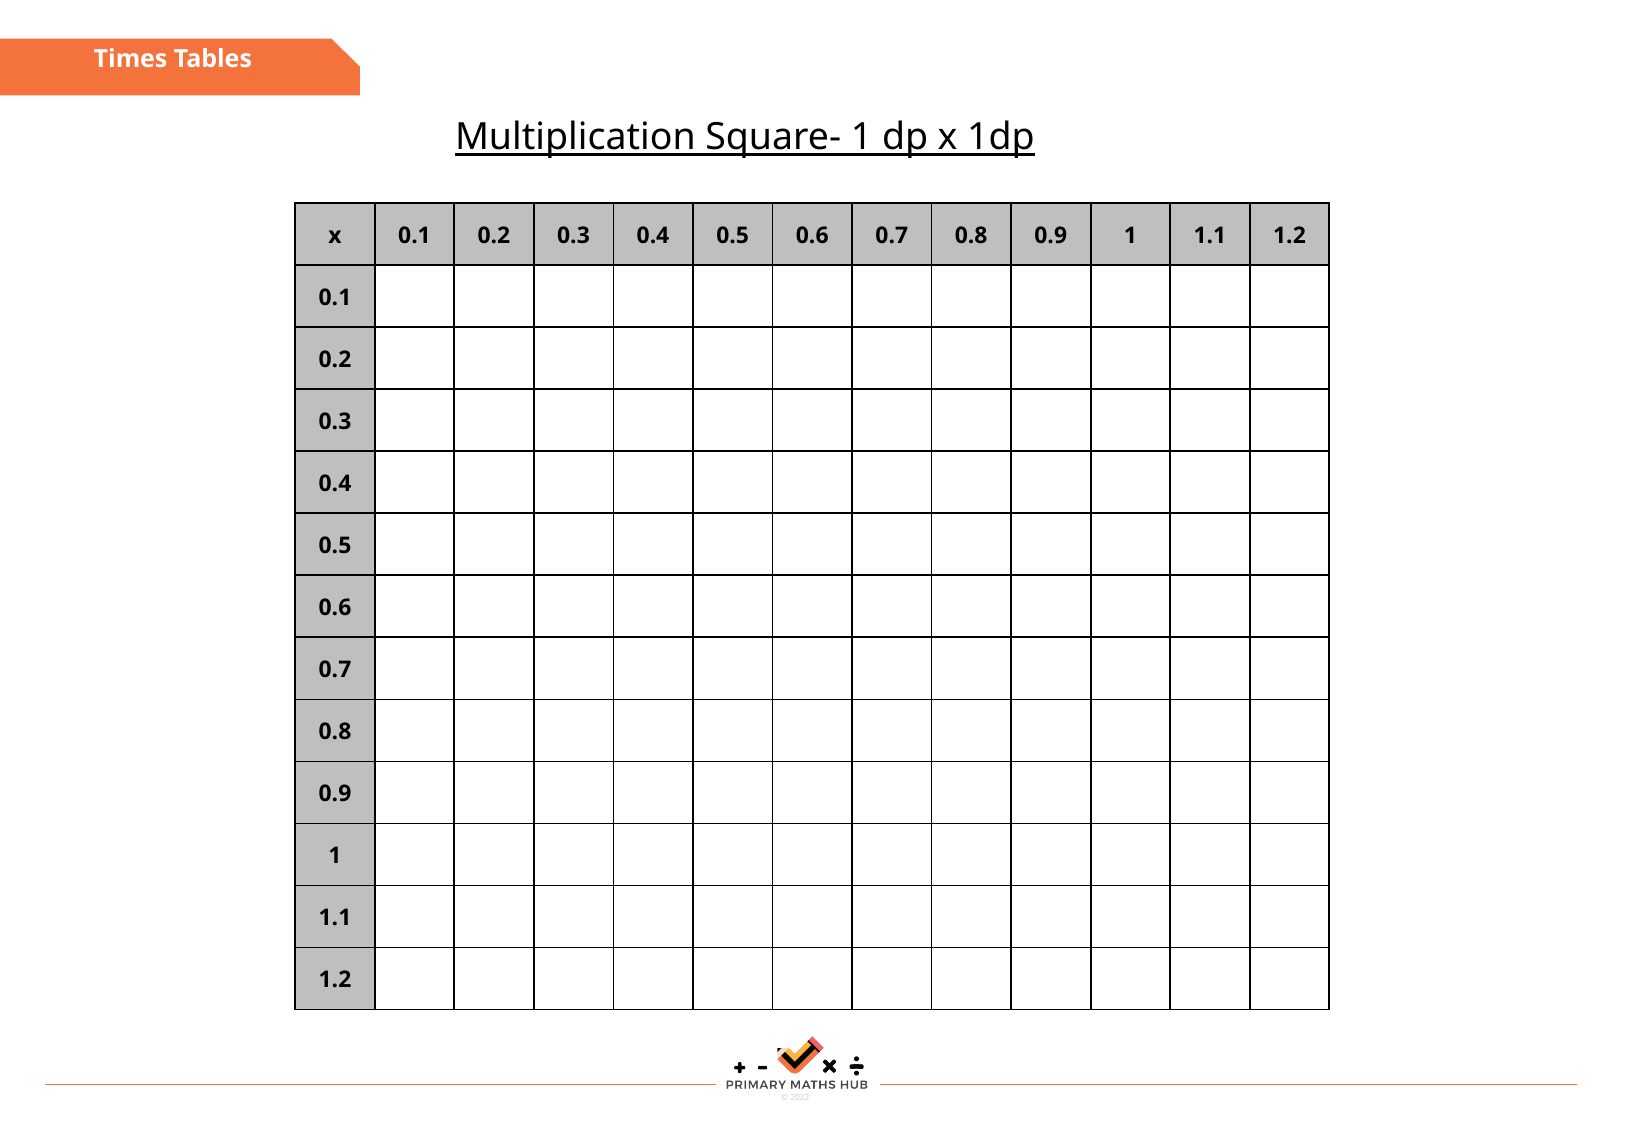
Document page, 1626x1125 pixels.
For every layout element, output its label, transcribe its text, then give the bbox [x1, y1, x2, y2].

table_cell [773, 638, 851, 699]
table_cell [1251, 886, 1328, 947]
table_cell [614, 266, 692, 326]
table_header 0.1 [376, 204, 453, 264]
table_cell [694, 886, 772, 947]
table_cell [614, 452, 692, 512]
table_cell [853, 824, 931, 885]
table_cell 0.9 [296, 762, 374, 823]
table_cell 0.4 [296, 452, 374, 512]
table_cell [1092, 390, 1169, 450]
table_cell [1251, 700, 1328, 761]
table_cell [535, 452, 613, 512]
table_header 0.2 [455, 204, 533, 264]
table_cell [1171, 824, 1249, 885]
table_cell [853, 948, 931, 1009]
table_cell [1012, 452, 1090, 512]
table_cell [932, 514, 1010, 574]
table_cell [535, 824, 613, 885]
picture [722, 1034, 872, 1094]
table_header 0.4 [614, 204, 692, 264]
table_cell [1012, 638, 1090, 699]
table_cell [853, 886, 931, 947]
table_cell [694, 824, 772, 885]
table_cell [455, 762, 533, 823]
table_cell [1171, 328, 1249, 388]
table_cell [376, 886, 453, 947]
table_cell [1171, 948, 1249, 1009]
table_cell [1171, 700, 1249, 761]
table_cell 0.6 [296, 576, 374, 636]
table_cell [614, 886, 692, 947]
table_cell [1092, 452, 1169, 512]
table_cell [1012, 824, 1090, 885]
table_cell [455, 824, 533, 885]
table_header 0.5 [694, 204, 772, 264]
table_cell [853, 576, 931, 636]
table_cell [1092, 824, 1169, 885]
table_cell [694, 638, 772, 699]
table_cell [853, 266, 931, 326]
table_cell [614, 762, 692, 823]
table_cell [1251, 266, 1328, 326]
table_cell [1092, 576, 1169, 636]
table_cell [773, 452, 851, 512]
table_cell [1092, 700, 1169, 761]
table_cell [376, 576, 453, 636]
table_cell [1251, 452, 1328, 512]
table_cell [773, 762, 851, 823]
table_header 0.7 [853, 204, 931, 264]
table_cell [853, 390, 931, 450]
table_cell [853, 328, 931, 388]
table_cell [614, 390, 692, 450]
table_cell [853, 514, 931, 574]
table_cell [376, 638, 453, 699]
table_cell [932, 576, 1010, 636]
text_box Times Tables [0, 37, 361, 97]
table_cell [614, 328, 692, 388]
table_cell [376, 514, 453, 574]
table_cell [535, 948, 613, 1009]
table_cell [694, 700, 772, 761]
table_cell [694, 390, 772, 450]
table_cell [932, 824, 1010, 885]
table_cell [535, 328, 613, 388]
table_cell 1.1 [296, 886, 374, 947]
table_header x [296, 204, 374, 264]
table_cell [1092, 886, 1169, 947]
table_cell [614, 700, 692, 761]
table_cell 0.5 [296, 514, 374, 574]
table_cell [535, 886, 613, 947]
table_cell [1251, 576, 1328, 636]
table_cell [1251, 514, 1328, 574]
table_cell [455, 886, 533, 947]
table_cell [1251, 824, 1328, 885]
table_cell [1092, 762, 1169, 823]
table_cell [455, 514, 533, 574]
table_cell [773, 514, 851, 574]
table_cell [1012, 762, 1090, 823]
table_cell [376, 762, 453, 823]
table_cell [614, 514, 692, 574]
table_cell [773, 700, 851, 761]
table_cell [694, 266, 772, 326]
table_cell [376, 824, 453, 885]
table_cell 0.7 [296, 638, 374, 699]
table_cell [853, 762, 931, 823]
table_cell [1012, 390, 1090, 450]
table_cell [1092, 514, 1169, 574]
table_cell [932, 452, 1010, 512]
table_cell [376, 948, 453, 1009]
table_cell [535, 514, 613, 574]
table_cell [1012, 576, 1090, 636]
table_cell [932, 266, 1010, 326]
table_cell [614, 948, 692, 1009]
table_cell [1251, 762, 1328, 823]
table_cell [535, 762, 613, 823]
table_cell [1171, 886, 1249, 947]
table_cell [932, 700, 1010, 761]
table_cell [932, 638, 1010, 699]
table_cell [1092, 948, 1169, 1009]
table_cell [535, 638, 613, 699]
table_cell [535, 700, 613, 761]
table_cell [535, 390, 613, 450]
table_header 0.3 [535, 204, 613, 264]
table_cell [773, 328, 851, 388]
table_cell [773, 266, 851, 326]
table_header 1.1 [1171, 204, 1249, 264]
table_header 0.8 [932, 204, 1010, 264]
table_cell [694, 452, 772, 512]
table_cell [1012, 700, 1090, 761]
table_header 1.2 [1251, 204, 1328, 264]
table_cell [773, 576, 851, 636]
table_cell [614, 638, 692, 699]
table_cell [1171, 638, 1249, 699]
table_cell [1012, 948, 1090, 1009]
table_cell [853, 452, 931, 512]
table_cell [535, 266, 613, 326]
table_cell [455, 576, 533, 636]
table_cell [1171, 452, 1249, 512]
table_cell 0.3 [296, 390, 374, 450]
table_cell [455, 390, 533, 450]
table_cell [694, 576, 772, 636]
table_cell [1171, 266, 1249, 326]
table_cell [1171, 390, 1249, 450]
table_cell [1012, 514, 1090, 574]
table_cell [773, 886, 851, 947]
table_cell [1251, 638, 1328, 699]
table_cell [1251, 328, 1328, 388]
table_cell [694, 948, 772, 1009]
table_cell [1251, 948, 1328, 1009]
table_cell [376, 390, 453, 450]
text_box Multiplication Square- 1 dp x 1dp [440, 105, 1051, 165]
table_cell [932, 886, 1010, 947]
table_cell 1 [296, 824, 374, 885]
table_cell [694, 328, 772, 388]
table_cell [455, 266, 533, 326]
table_cell [455, 328, 533, 388]
table_cell [1251, 390, 1328, 450]
table_cell [1012, 328, 1090, 388]
table_cell [932, 390, 1010, 450]
table_cell [614, 824, 692, 885]
table_cell 0.2 [296, 328, 374, 388]
table_cell [694, 762, 772, 823]
table_cell [614, 576, 692, 636]
table_cell [455, 948, 533, 1009]
table_cell [1171, 762, 1249, 823]
table_header 1 [1092, 204, 1169, 264]
table_cell [773, 390, 851, 450]
table_cell [1092, 266, 1169, 326]
table_cell [1171, 514, 1249, 574]
table_cell [455, 700, 533, 761]
table_cell [932, 762, 1010, 823]
table_cell [535, 576, 613, 636]
table_cell [1012, 886, 1090, 947]
table_cell [932, 948, 1010, 1009]
table_cell [1092, 328, 1169, 388]
table_cell [1012, 266, 1090, 326]
table_header 0.9 [1012, 204, 1090, 264]
table_cell 0.1 [296, 266, 374, 326]
table_cell [932, 328, 1010, 388]
table_cell [773, 824, 851, 885]
table_cell [376, 452, 453, 512]
table_cell [1171, 576, 1249, 636]
table_cell [773, 948, 851, 1009]
table_cell [1092, 638, 1169, 699]
table_cell [376, 328, 453, 388]
table_cell [376, 700, 453, 761]
table_cell [376, 266, 453, 326]
table_cell [455, 638, 533, 699]
table_cell [455, 452, 533, 512]
table_cell 1.2 [296, 948, 374, 1009]
table_cell 0.8 [296, 700, 374, 761]
table_cell [853, 700, 931, 761]
table_cell [694, 514, 772, 574]
table_header 0.6 [773, 204, 851, 264]
table_cell [853, 638, 931, 699]
text_box © 2022 [720, 1084, 870, 1110]
